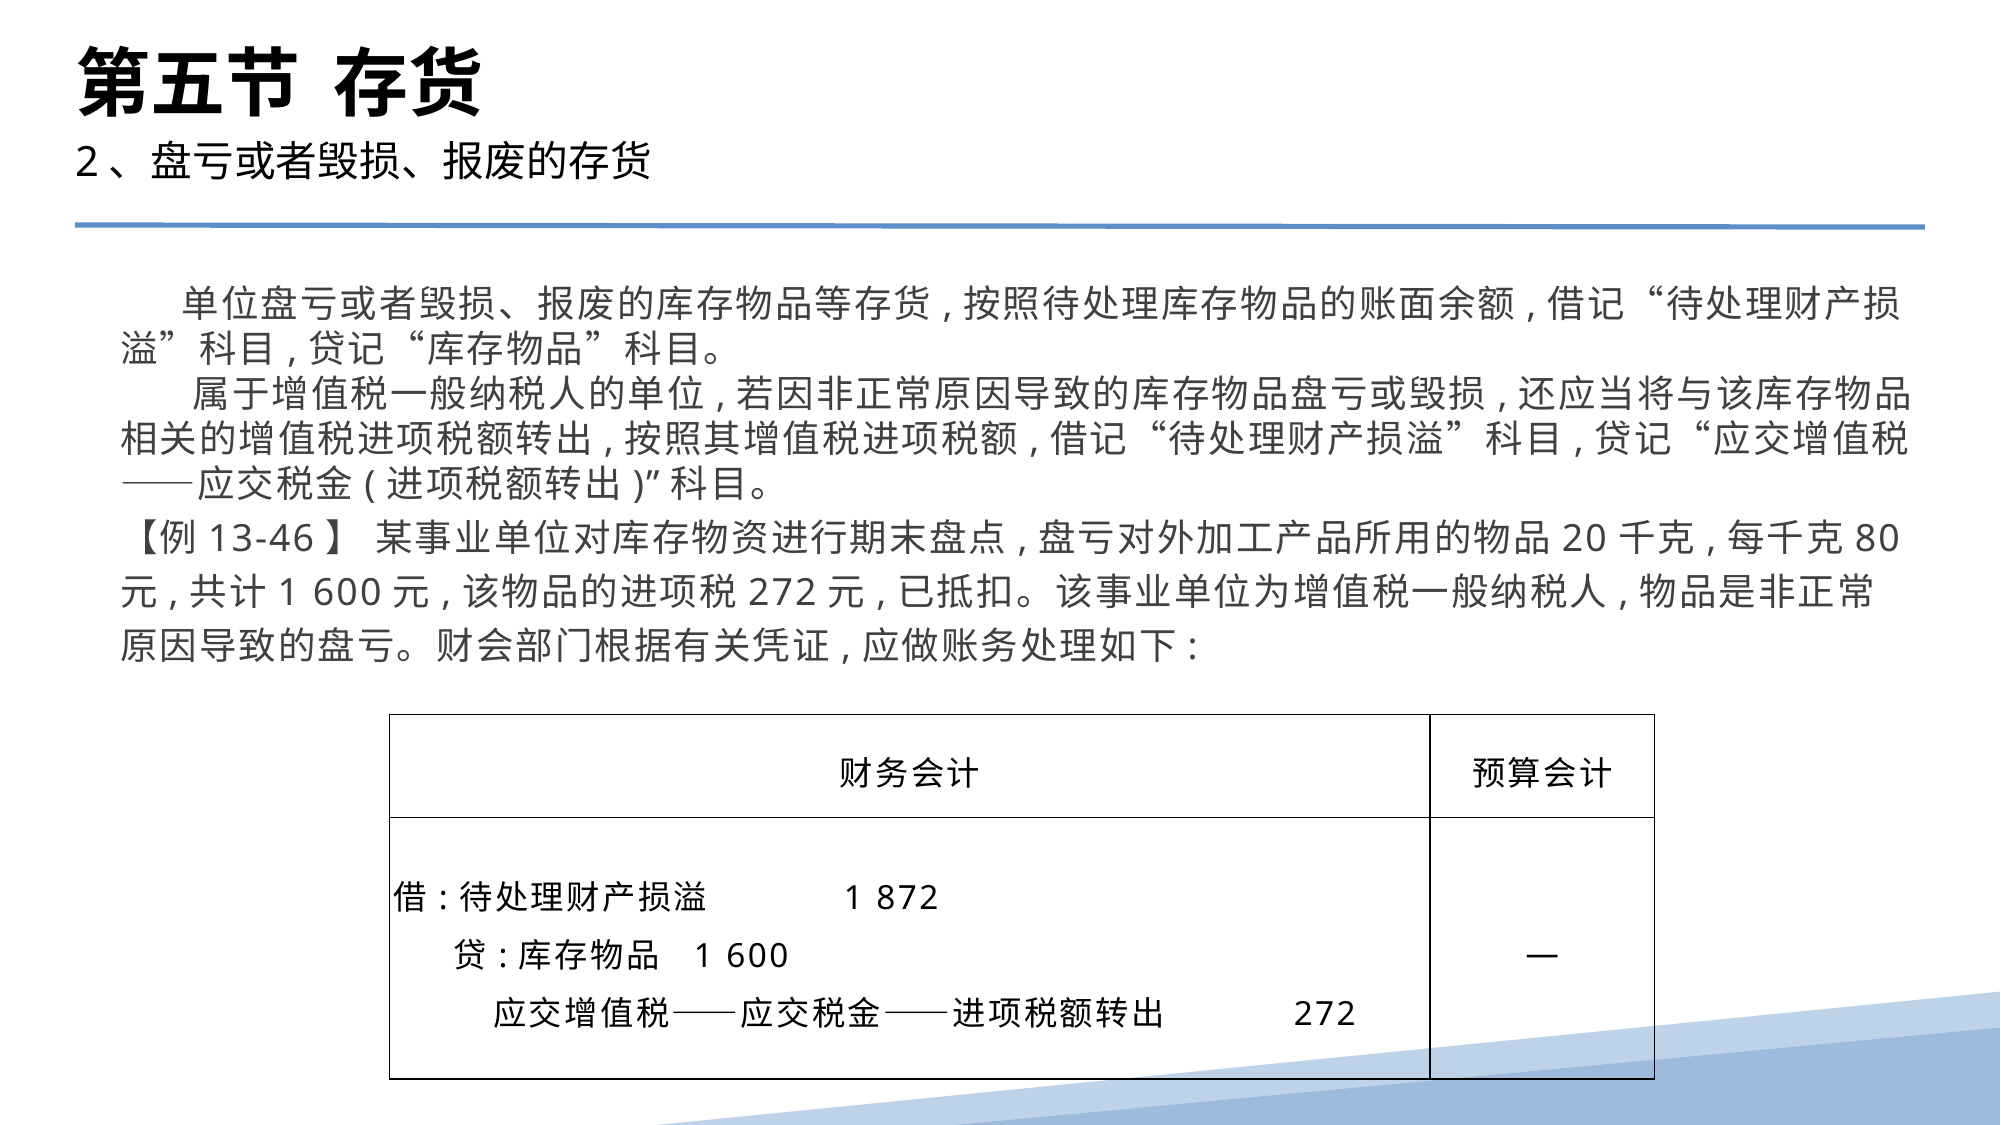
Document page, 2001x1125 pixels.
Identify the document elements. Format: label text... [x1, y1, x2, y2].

table_cell 借:待处理财产损溢 1 872 贷:库存物品 1 600 应交增值税——应交税金——进项税额转出 272 [390, 818, 1429, 1078]
text_box 单位盘亏或者毁损、报废的库存物品等存货,按照待处理库存物品的账面余额,借记“待处理财产损溢”科目,贷记“库存物品”科目。 属于增值税一般纳税人的单位,若因非正常原因导致的库存物品盘亏或毁损,还应当将与该库存物品相关的增值税进项税额转出,按照其增值税进项税额,借记“待处理财产损溢”科目,贷记“应交增值税——应交税金(进项税额转出)”科目。 【例13-46】 某事业单位对库存物资进行期末盘点,盘亏对外加工产品所用的物品20千克,每千克80元,共计1 600元,该物品的进项税272元,已抵扣。该事业单位为增值税一般纳税人,物品是非正常原因导致的盘亏。财会部门根据有关凭证,应做账务处理如下: [109, 232, 1925, 715]
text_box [656, 991, 2000, 1125]
text_box 2、盘亏或者毁损、报废的存货 [75, 124, 1925, 200]
table_header 预算会计 [1431, 715, 1654, 817]
table_cell — [1431, 818, 1654, 991]
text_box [74, 224, 1925, 228]
table_header 财务会计 [390, 715, 1429, 817]
text_box 第五节 存货 [75, 24, 1925, 124]
